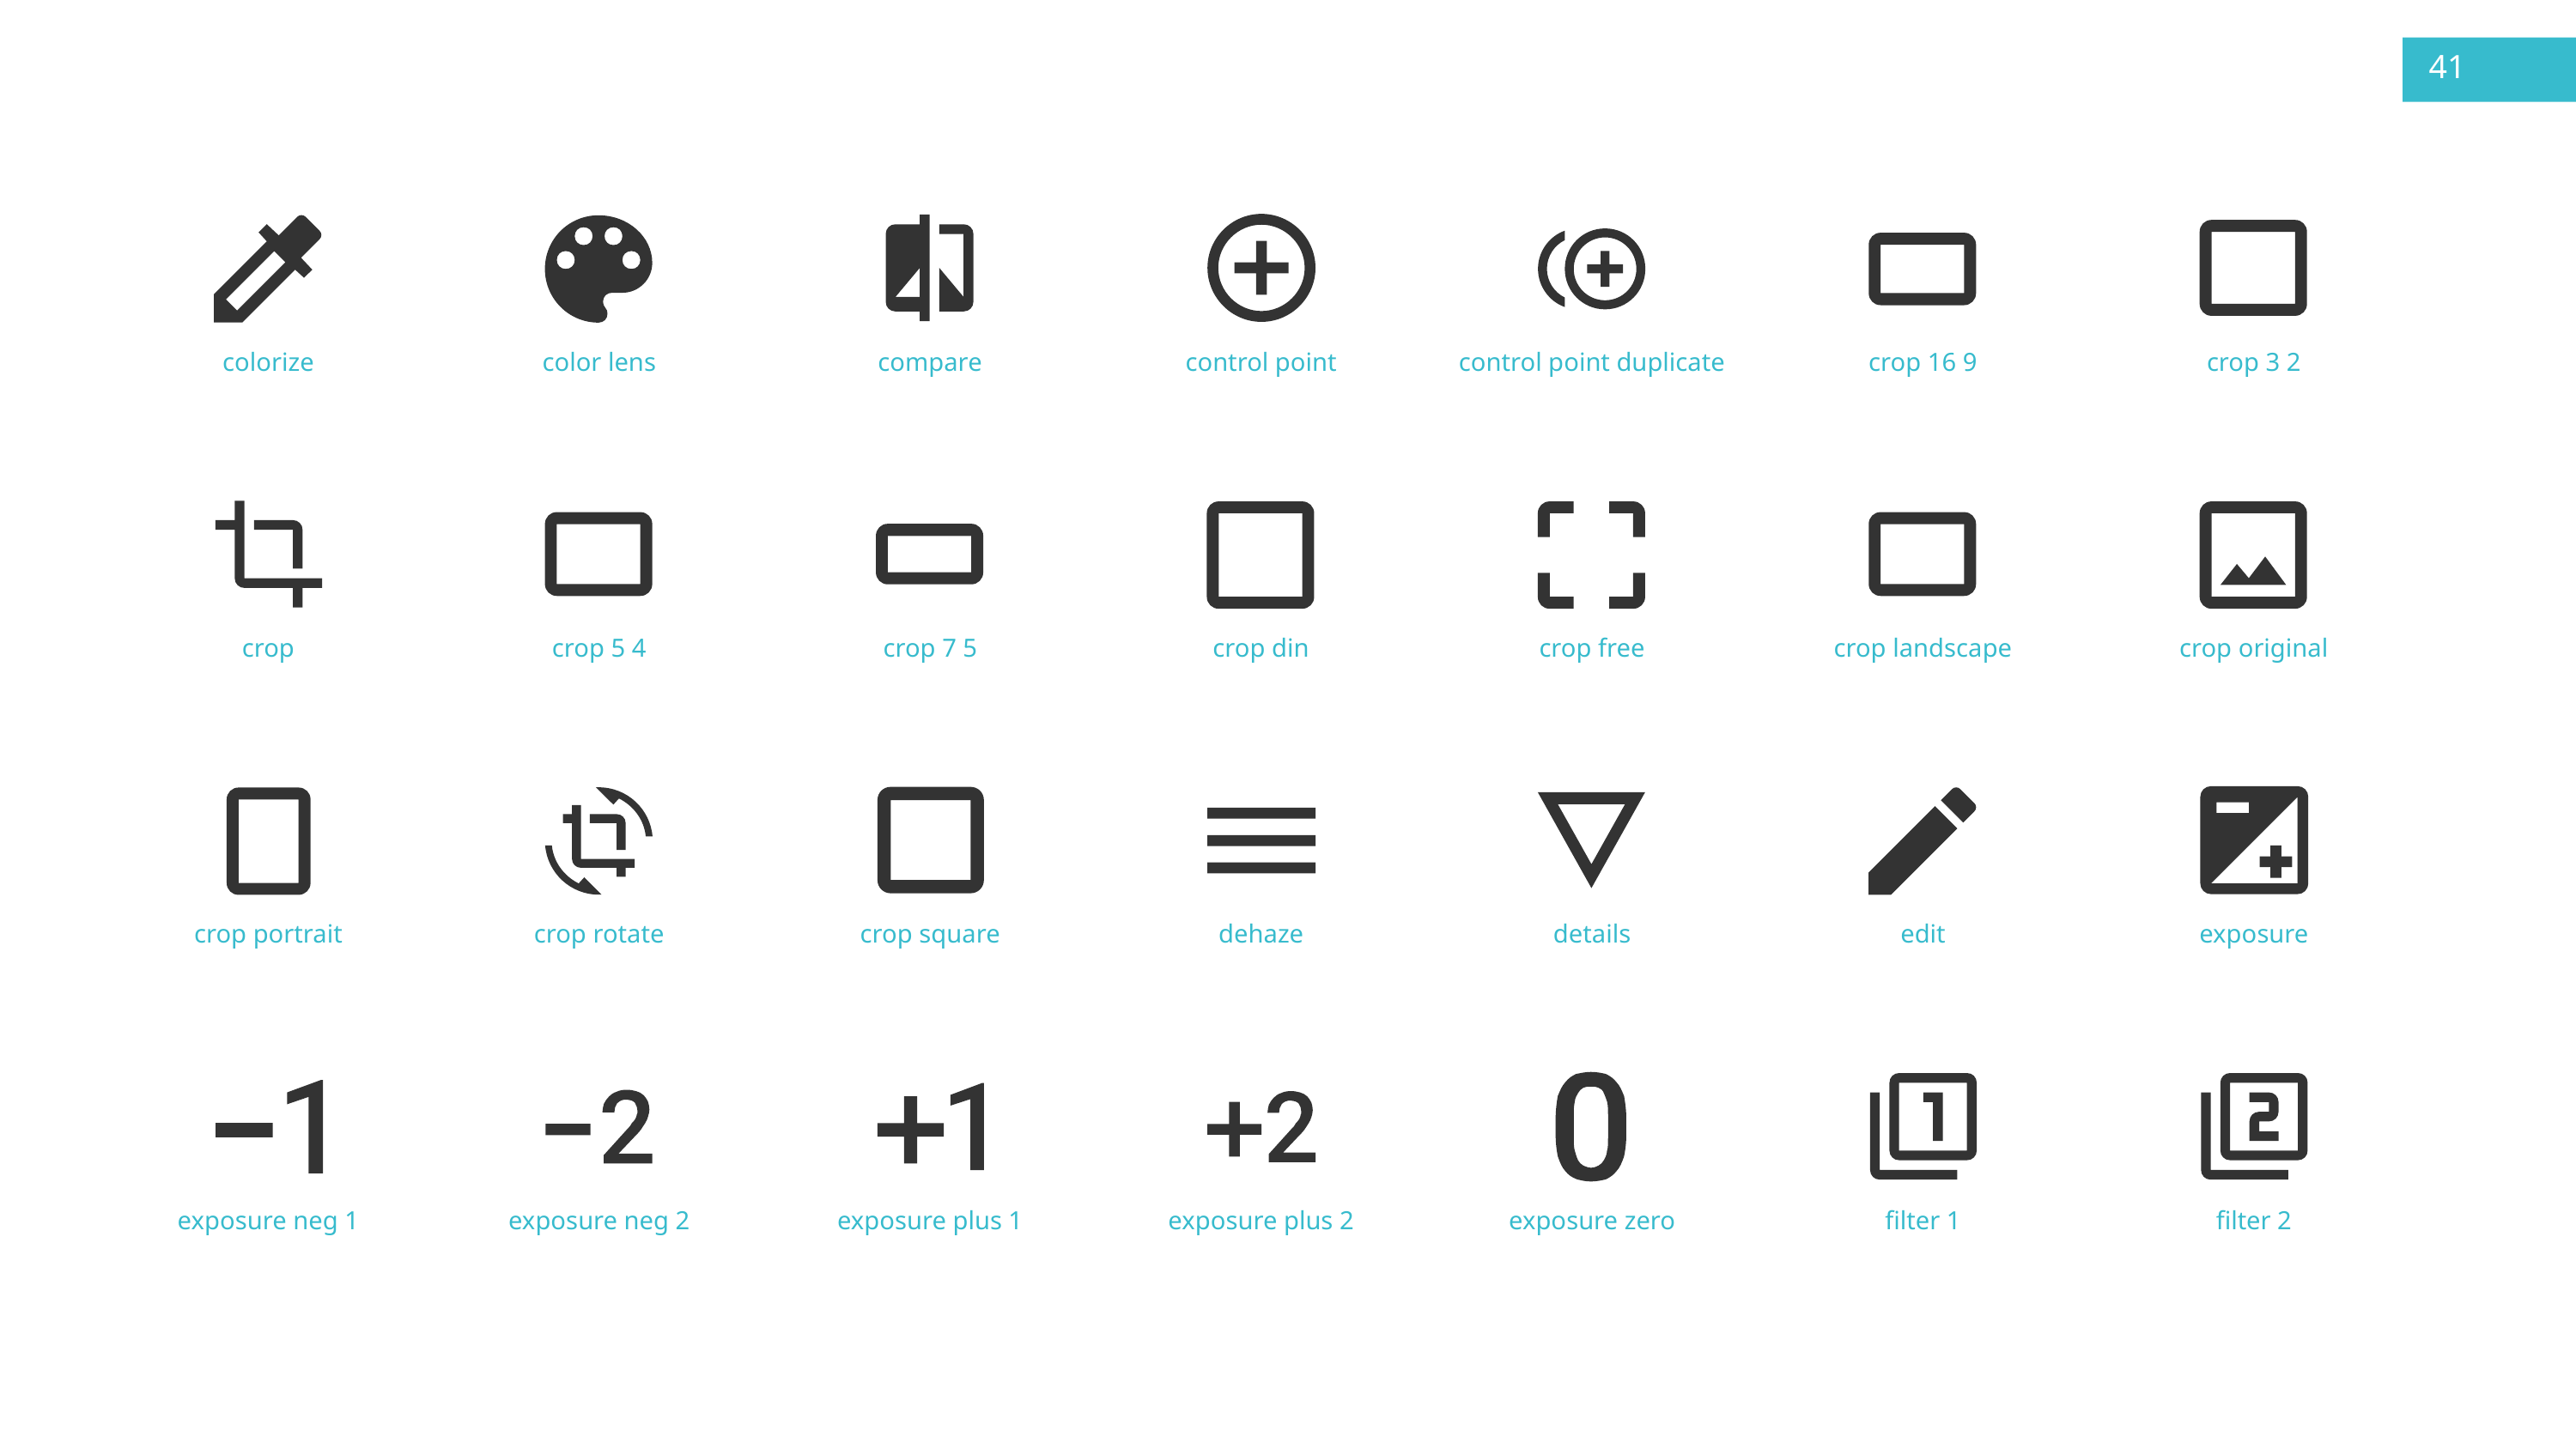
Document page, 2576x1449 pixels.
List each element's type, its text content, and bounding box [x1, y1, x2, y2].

text_box [1267, 1091, 1316, 1162]
text_box exposure neg 1 [89, 1197, 420, 1241]
text_box [1555, 1071, 1626, 1182]
text_box color lens [420, 339, 750, 383]
text_box exposure zero [1413, 1197, 1744, 1241]
text_box filter 2 [2075, 1197, 2433, 1241]
text_box exposure plus 1 [750, 1197, 1082, 1241]
text_box [1868, 512, 1977, 597]
text_box exposure neg 2 [420, 1197, 750, 1241]
text_box crop free [1413, 626, 1744, 669]
text_box [596, 787, 653, 837]
slide_number 41 [2415, 35, 2502, 100]
text_box [1537, 501, 1574, 537]
text_box [215, 500, 323, 608]
text_box [545, 1124, 591, 1136]
text_box [876, 524, 984, 585]
text_box [1941, 787, 1977, 823]
text_box exposure plus 2 [1082, 1197, 1413, 1241]
text_box [1537, 791, 1645, 888]
text_box [1537, 573, 1574, 609]
text_box control point duplicate [1413, 339, 1744, 383]
text_box [1868, 233, 1977, 306]
text_box crop original [2075, 626, 2433, 669]
text_box [602, 1089, 653, 1164]
text_box [1207, 807, 1316, 819]
text_box exposure [2075, 912, 2433, 955]
text_box [2220, 1073, 2308, 1161]
text_box [2200, 785, 2309, 894]
text_box [544, 845, 602, 895]
text_box crop 5 4 [420, 626, 750, 669]
text_box [214, 215, 322, 323]
text_box [1564, 228, 1646, 310]
text_box crop rotate [420, 912, 750, 955]
text_box [877, 786, 984, 894]
text_box [1609, 501, 1645, 537]
text_box crop [89, 626, 420, 669]
text_box [1538, 230, 1565, 307]
text_box [226, 787, 311, 895]
text_box [1868, 806, 1958, 895]
text_box filter 1 [1744, 1197, 2075, 1241]
text_box crop landscape [1744, 626, 2075, 669]
text_box [1609, 573, 1645, 609]
text_box [1207, 862, 1316, 874]
text_box [1206, 501, 1315, 609]
text_box crop 16 9 [1744, 339, 2075, 383]
text_box crop din [1082, 626, 1413, 669]
text_box [950, 1082, 984, 1171]
text_box colorize [89, 339, 420, 383]
text_box [544, 215, 653, 323]
text_box crop 3 2 [2075, 339, 2433, 383]
text_box edit [1744, 912, 2075, 955]
text_box [287, 1080, 324, 1173]
text_box [2199, 501, 2307, 609]
text_box [1207, 834, 1316, 846]
text_box [1207, 1101, 1262, 1157]
text_box [1889, 1073, 1978, 1161]
text_box compare [750, 339, 1082, 383]
text_box crop square [750, 912, 1082, 955]
text_box [562, 804, 635, 877]
text_box [1869, 1092, 1958, 1180]
text_box dehaze [1082, 912, 1413, 955]
text_box [2201, 1092, 2288, 1180]
text_box crop 7 5 [750, 626, 1082, 669]
text_box [939, 224, 974, 312]
text_box [2199, 220, 2307, 316]
text_box [877, 1096, 945, 1164]
text_box control point [1082, 339, 1413, 383]
text_box crop portrait [89, 912, 420, 955]
text_box [885, 214, 930, 322]
text_box [544, 512, 653, 597]
text_box details [1413, 912, 1744, 955]
text_box [1207, 214, 1316, 322]
text_box [216, 1123, 273, 1137]
